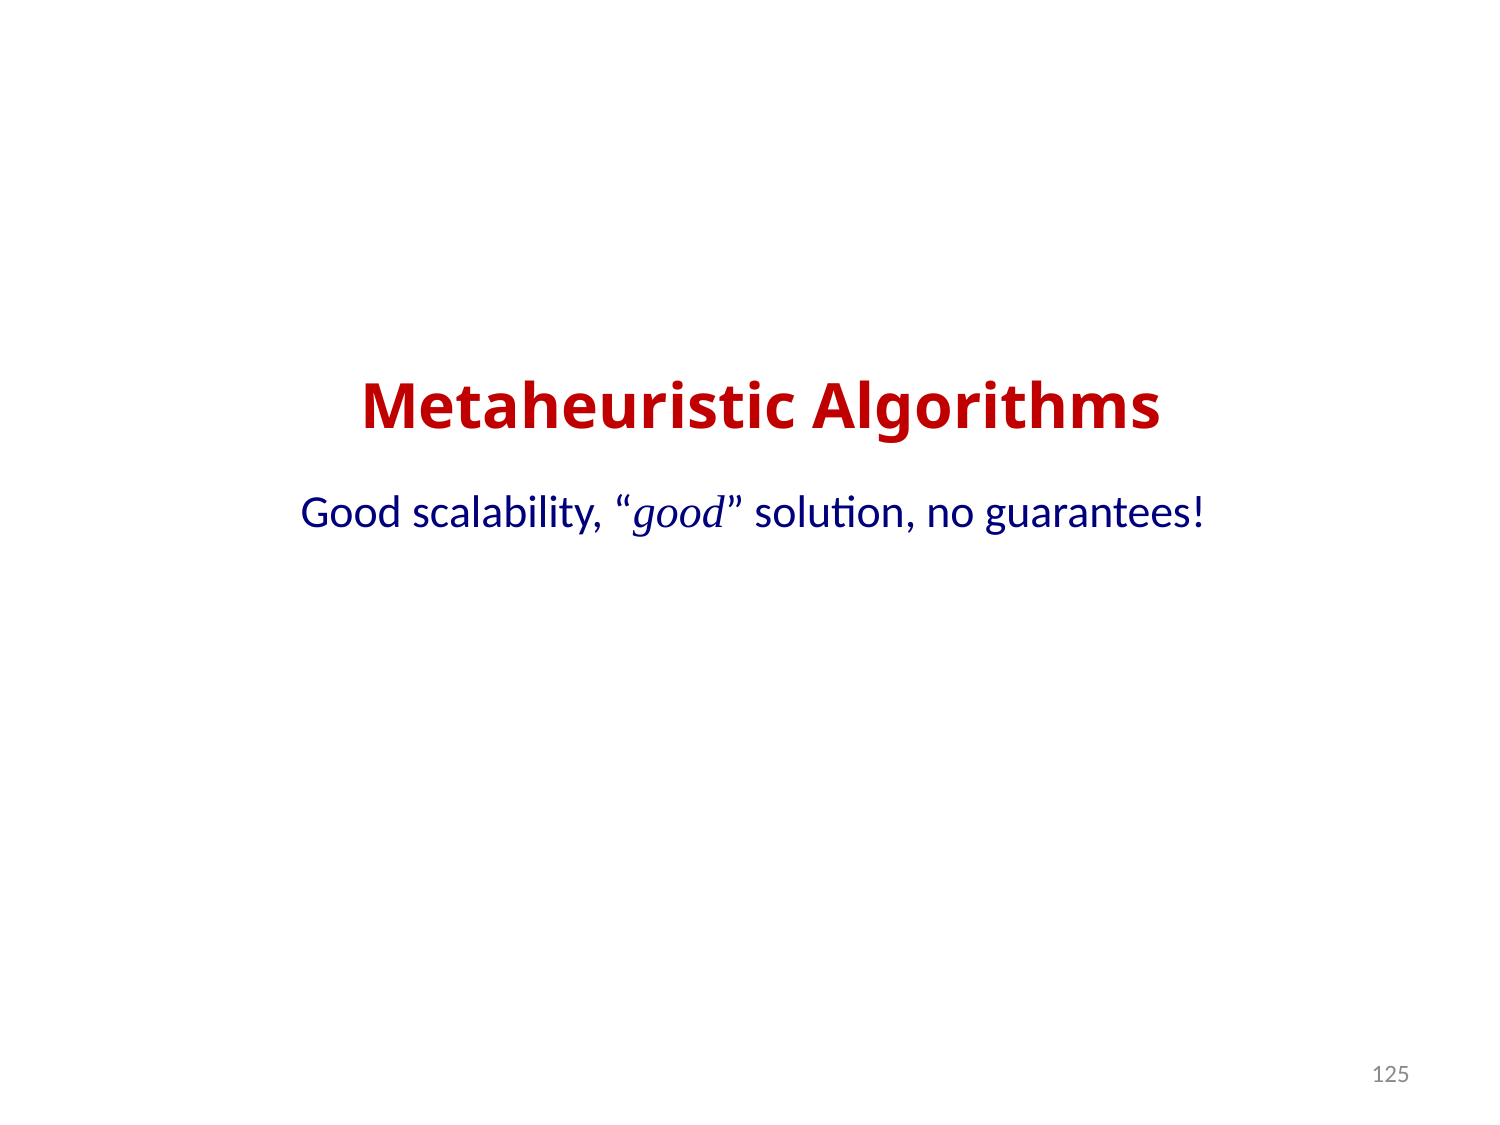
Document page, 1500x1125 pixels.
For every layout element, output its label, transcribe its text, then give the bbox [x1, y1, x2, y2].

text_box Metaheuristic Algorithms [122, 358, 1400, 449]
slide_number 125 [1074, 1042, 1425, 1103]
text_box Good scalability, “good” solution, no guarantees! [195, 474, 1312, 545]
